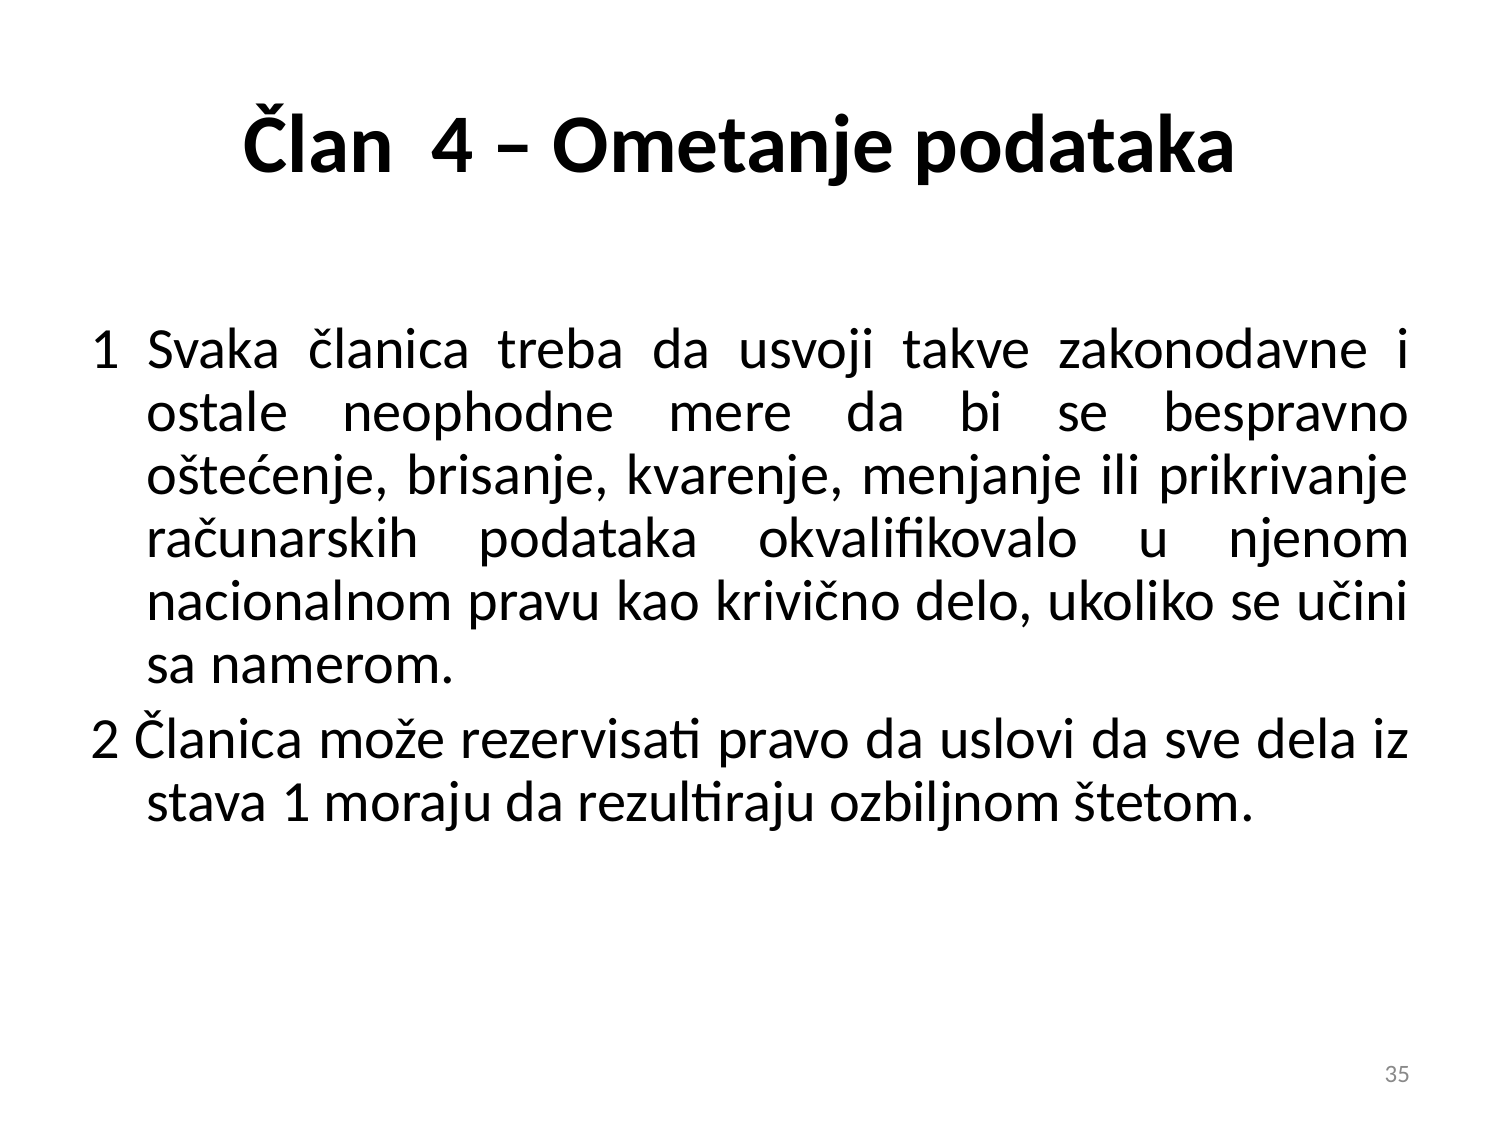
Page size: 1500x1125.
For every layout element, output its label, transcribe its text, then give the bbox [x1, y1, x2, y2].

list 1 Svaka članica treba da usvoji takve zakonodavne i ostale neophodne mere da bi se bespravno oštećenje, brisanje, kvarenje, menjanje ili prikrivanje računarskih podataka okvalifikovalo u njenom nacionalnom pravu kao krivično delo, ukoliko se učini sa namerom. 2 Članica može rezervisati pravo da uslovi da sve dela iz stava 1 moraju da rezultiraju ozbiljnom štetom. [74, 310, 1426, 1054]
slide_number 35 [1074, 1042, 1425, 1103]
title Član 4 – Ometanje podataka [74, 44, 1426, 233]
